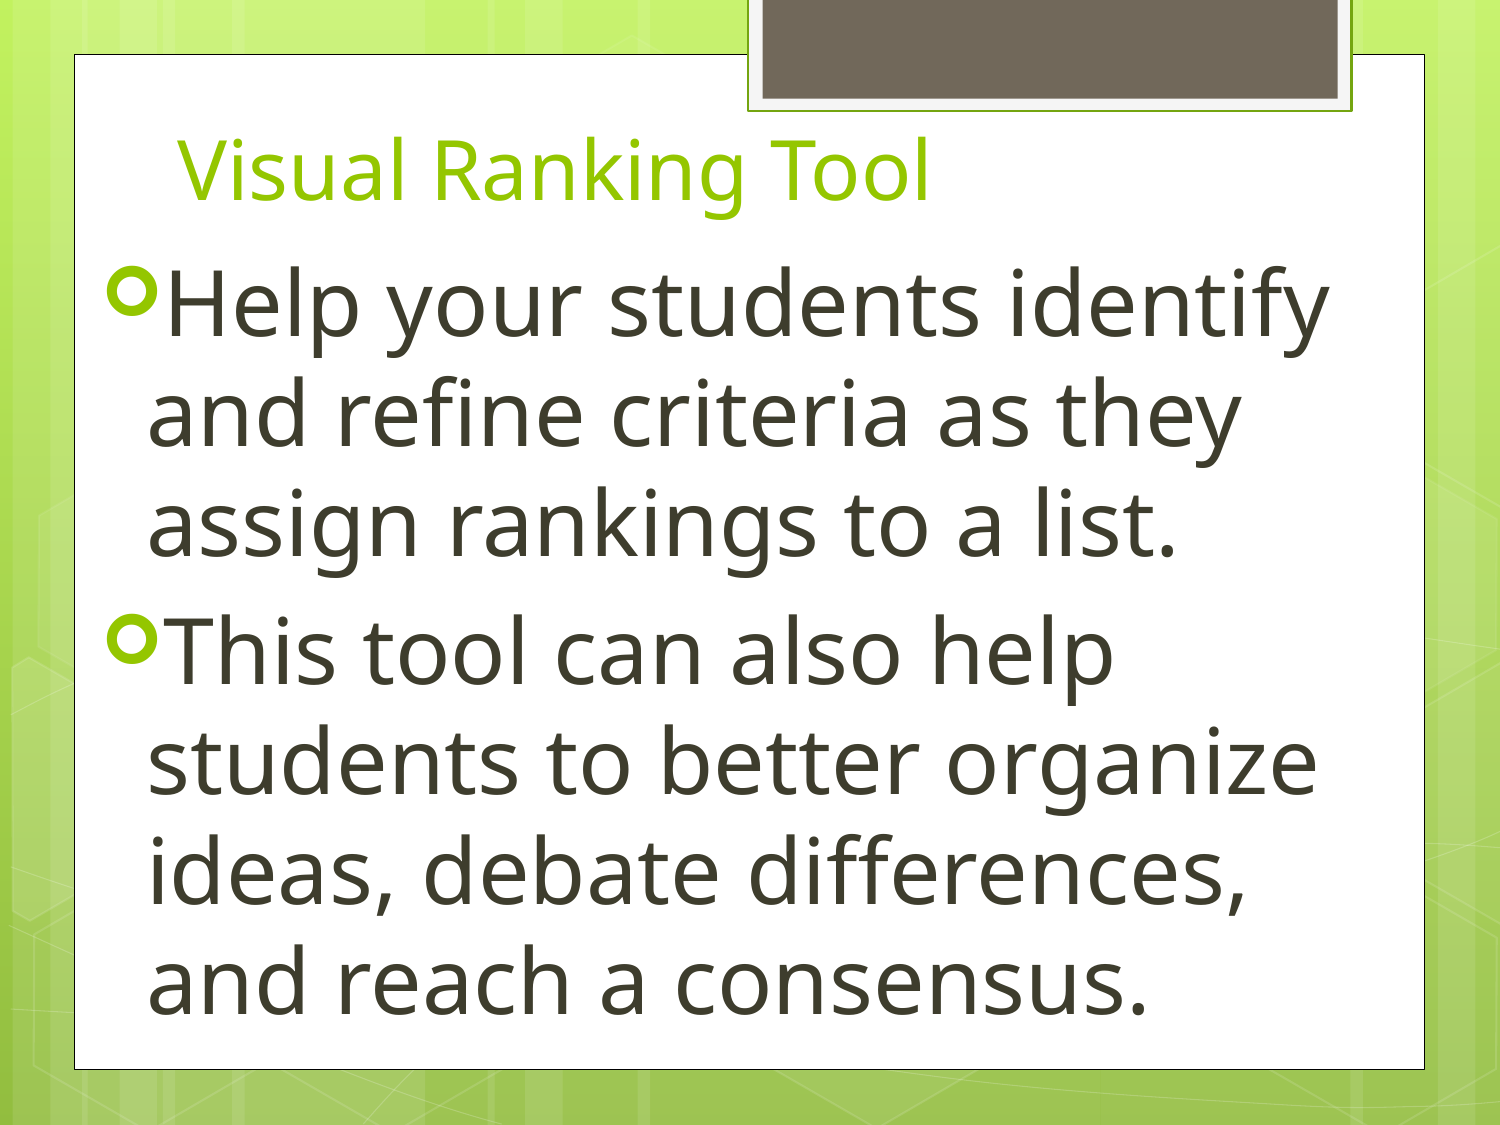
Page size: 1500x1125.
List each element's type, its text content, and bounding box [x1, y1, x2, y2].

list Help your students identify and refine criteria as they assign rankings to a list. This tool can also help students to better organize ideas, debate differences, and reach a consensus. [75, 237, 1425, 980]
title Visual Ranking Tool [162, 37, 1315, 225]
